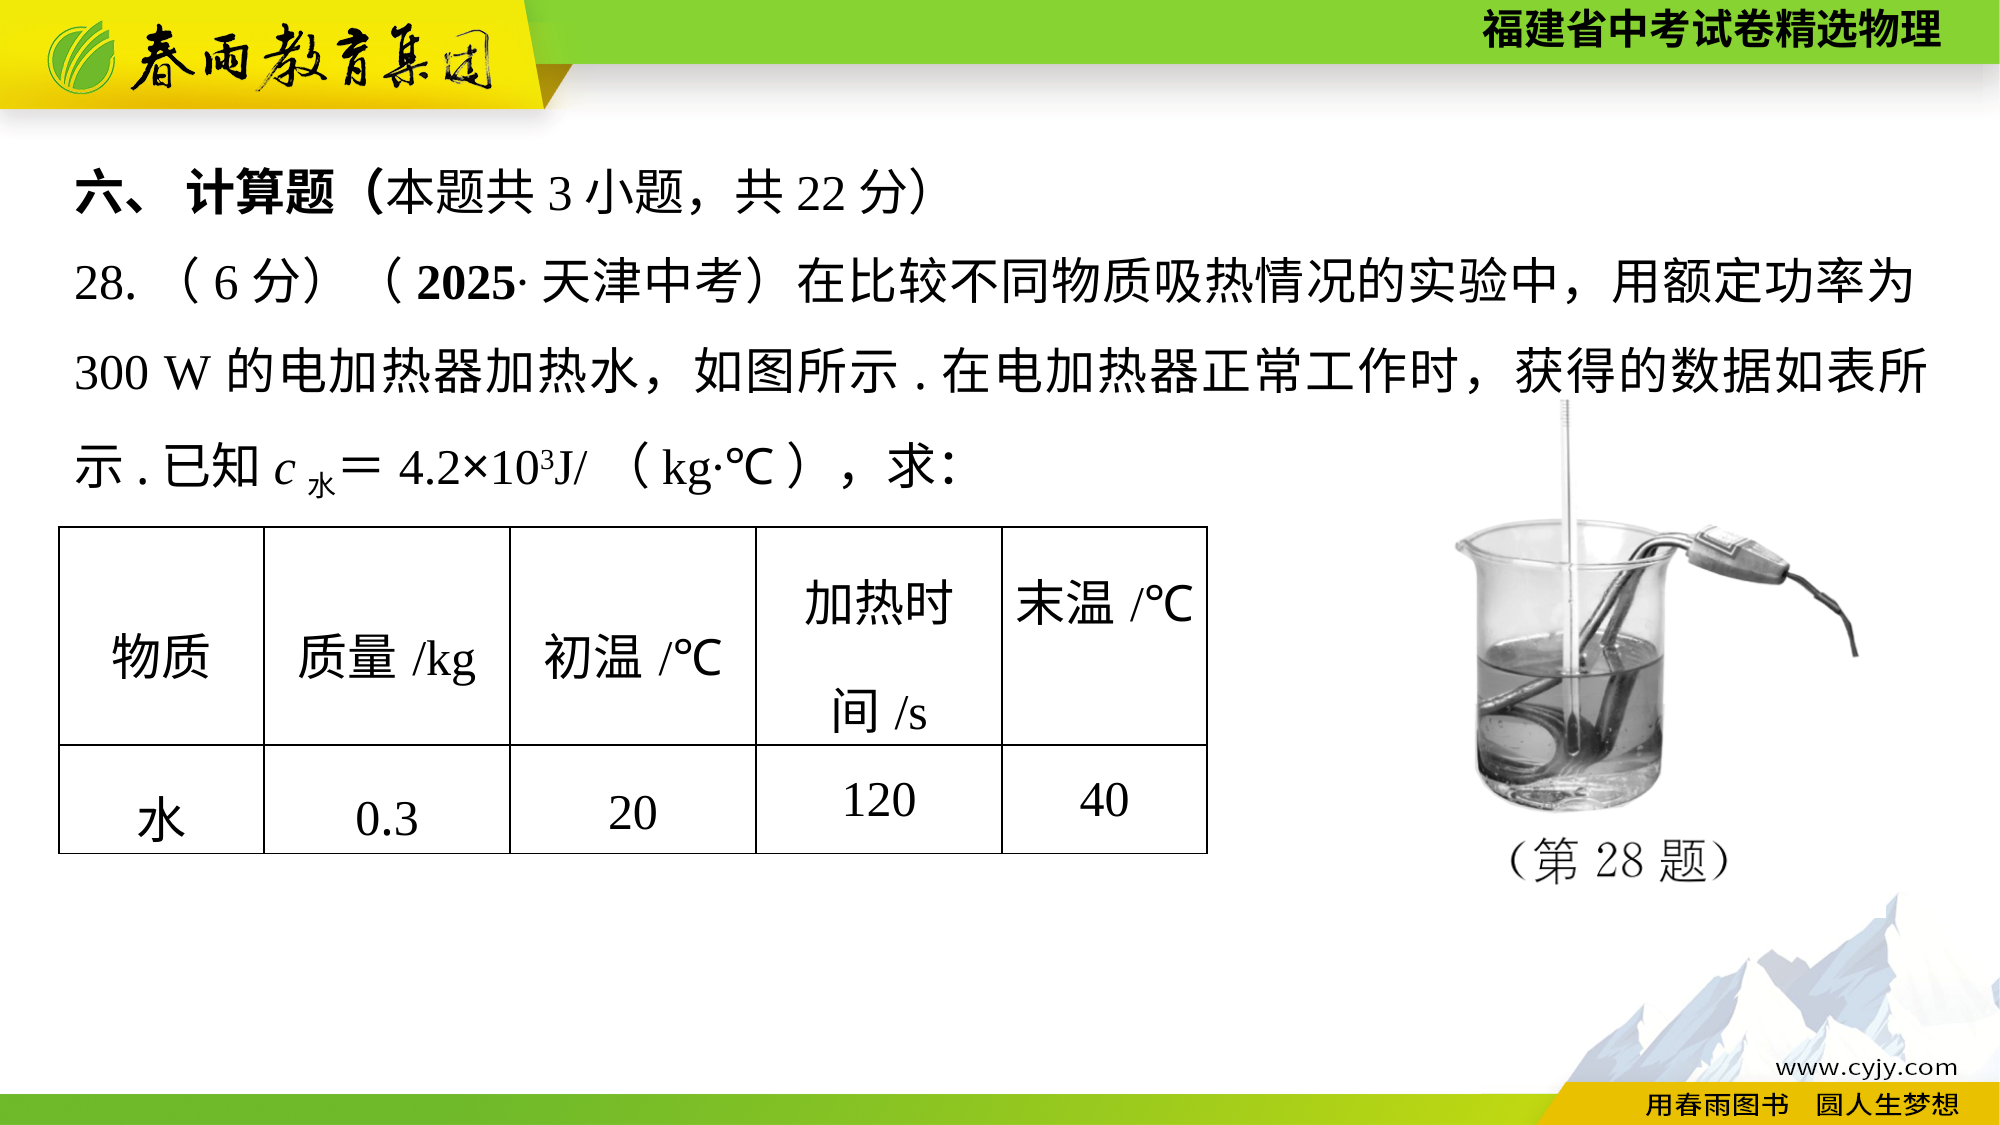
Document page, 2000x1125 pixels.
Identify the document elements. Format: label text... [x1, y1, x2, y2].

table_header 质量/kg [265, 528, 509, 744]
table_cell 40 [1003, 746, 1206, 853]
list 六、 计算题（本题共3小题，共22分） 28.（6分）（2025∙天津中考）在比较不同物质吸热情况的实验中，用额定功率为300 W的电加热器加热水，如图所示.在电加热器正常工作时，获得的数据如表所示.已知c水＝4.2×103J/（kg∙℃），求： [59, 122, 1944, 502]
table_cell 120 [757, 746, 1001, 853]
table_header 加热时间/s [757, 528, 1001, 744]
table_cell 水 [60, 746, 263, 853]
table_cell 20 [511, 746, 755, 853]
table_header 初温/℃ [511, 528, 755, 744]
table_header 末温/℃ [1003, 528, 1206, 744]
table_header 物质 [60, 528, 263, 744]
picture [0, 0, 2000, 1125]
table_cell 0.3 [265, 746, 509, 853]
